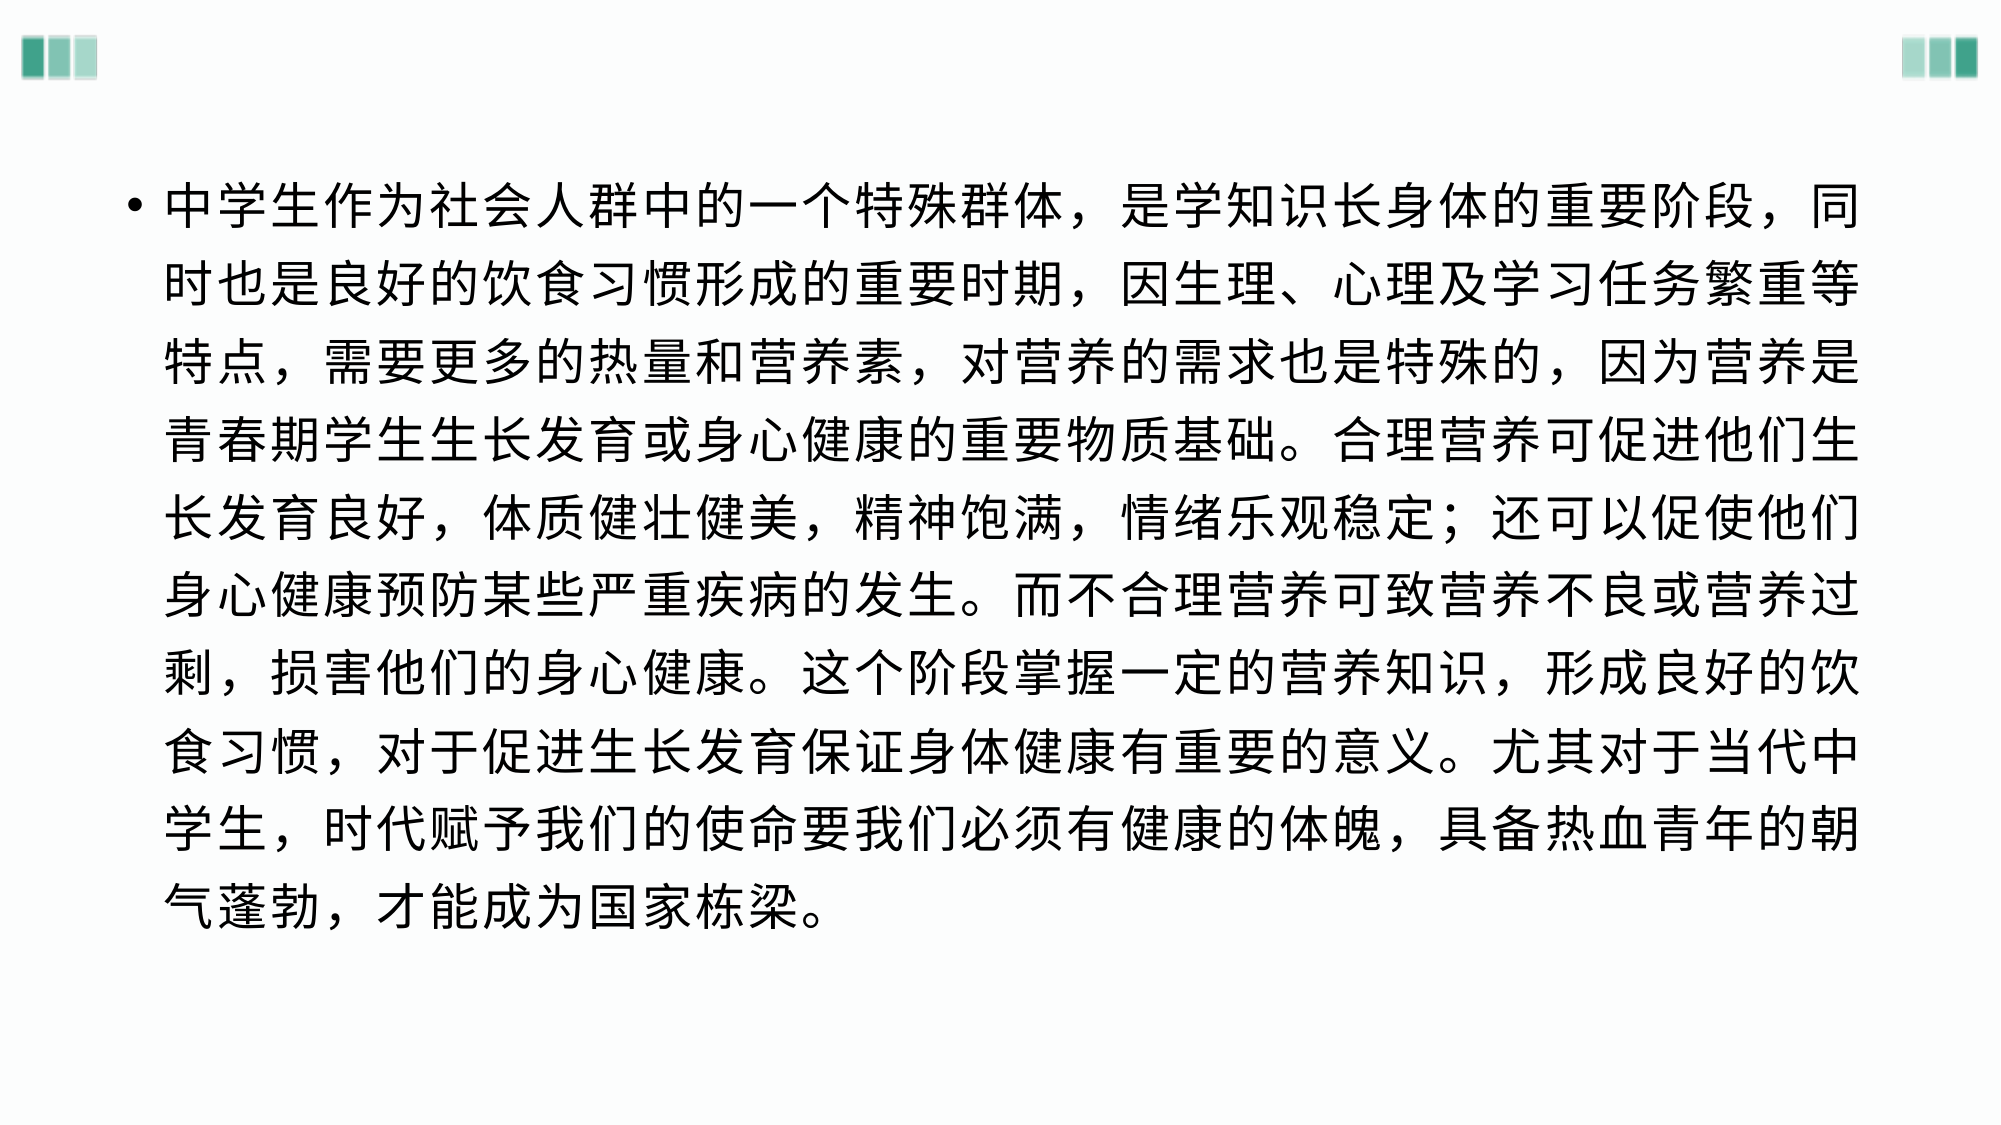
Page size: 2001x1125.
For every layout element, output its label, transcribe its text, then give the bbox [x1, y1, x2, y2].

picture [1881, 0, 2000, 118]
picture [0, 0, 119, 119]
list 中学生作为社会人群中的一个特殊群体，是学知识长身体的重要阶段，同时也是良好的饮食习惯形成的重要时期，因生理、心理及学习任务繁重等特点，需要更多的热量和营养素，对营养的需求也是特殊的，因为营养是青春期学生生长发育或身心健康的重要物质基础。合理营养可促进他们生长发育良好，体质健壮健美，精神饱满，情绪乐观稳定；还可以促使他们身心健康预防某些严重疾病的发生。而不合理营养可致营养不良或营养过剩，损害他们的身心健康。这个阶段掌握一定的营养知识，形成良好的饮食习惯，对于促进生长发育保证身体健康有重要的意义。尤其对于当代中学生，时代赋予我们的使命要我们必须有健康的体魄，具备热血青年的朝气蓬勃，才能成为国家栋梁。 [109, 156, 1891, 1041]
